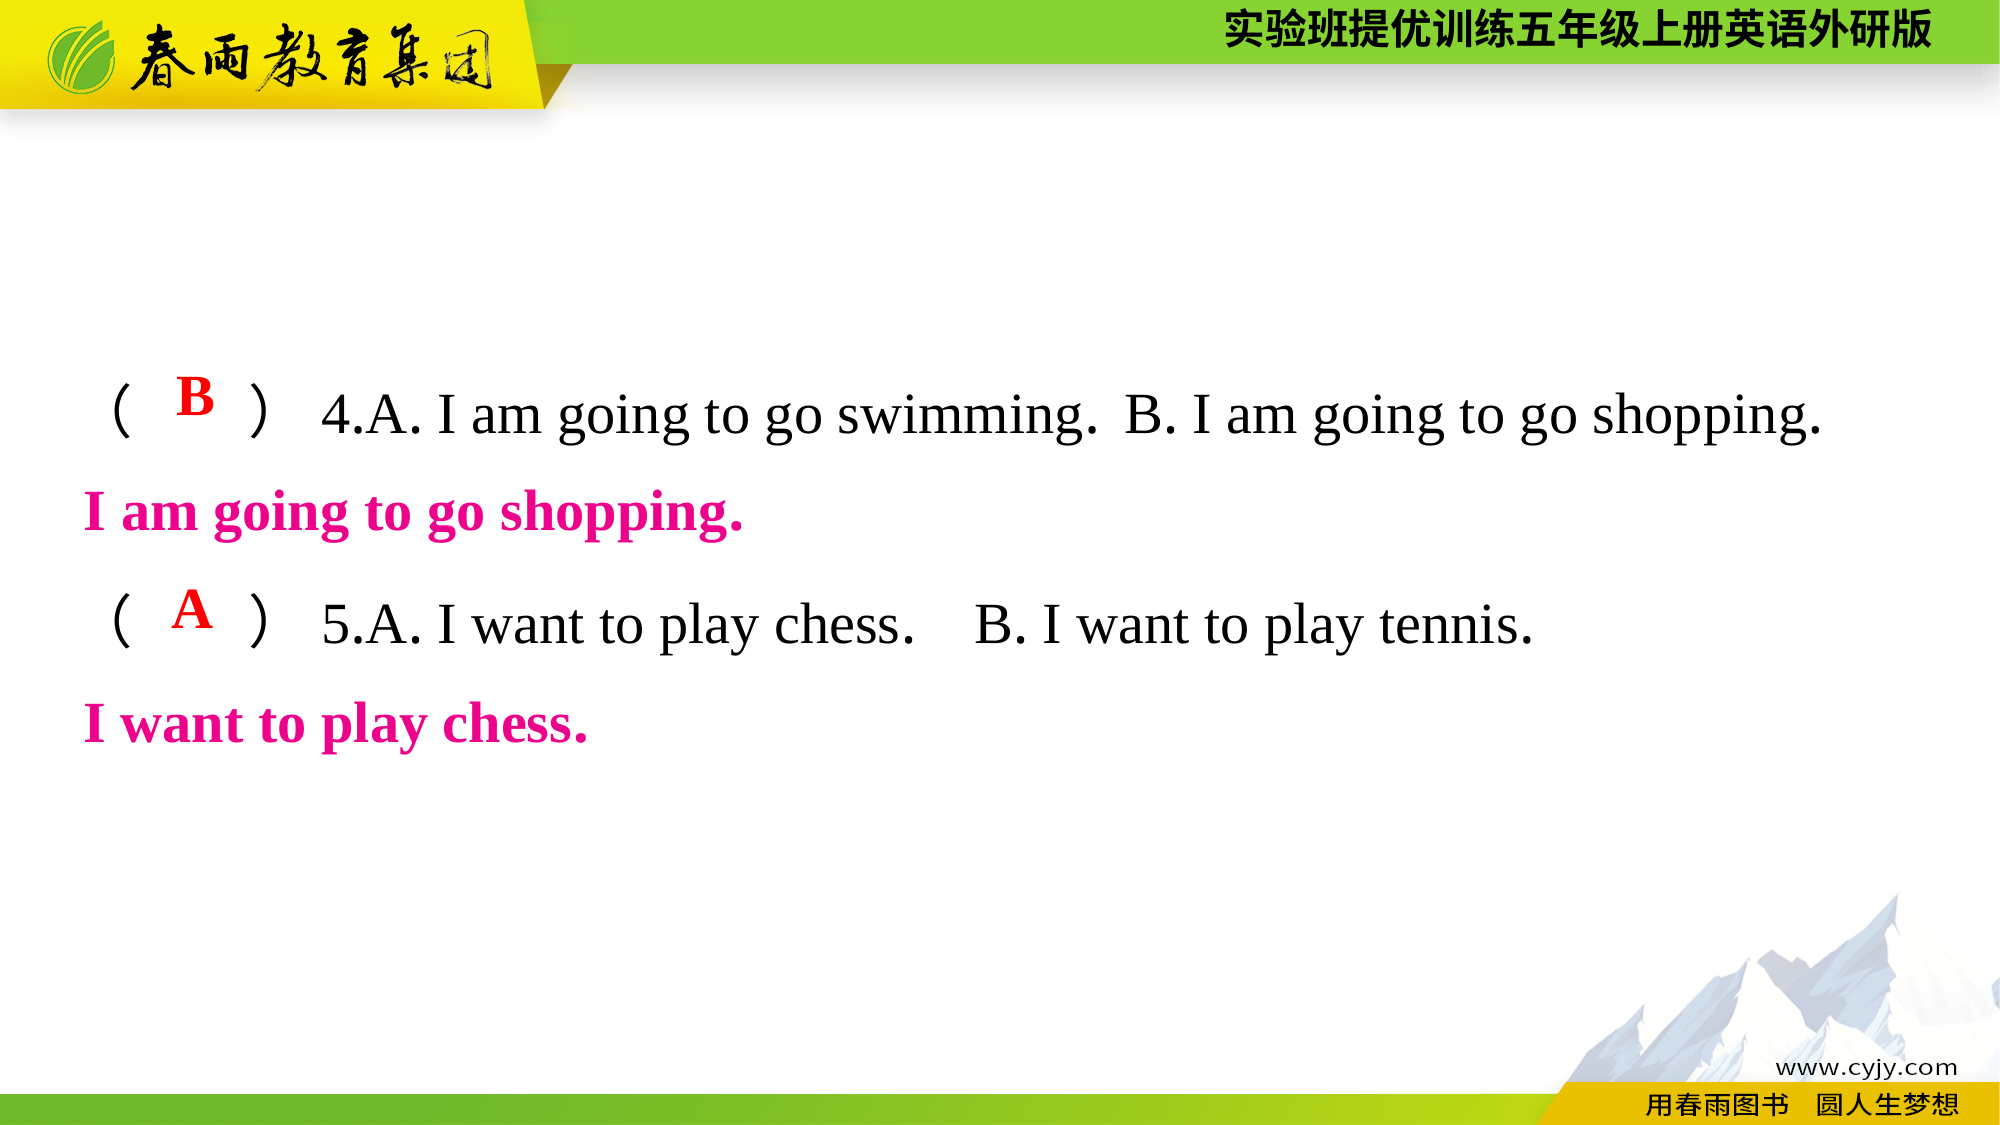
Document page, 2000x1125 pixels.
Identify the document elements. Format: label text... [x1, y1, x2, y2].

text_box I want to play chess. [68, 642, 605, 762]
list （ ）4.A. I am going to go swimming. B. I am going to go shopping. （ ）5.A. I want to play chess. B. I want to play tennis. [59, 332, 1944, 666]
text_box I am going to go shopping. [69, 430, 760, 550]
picture [0, 0, 2000, 1125]
text_box A [157, 562, 229, 648]
text_box B [161, 349, 231, 435]
